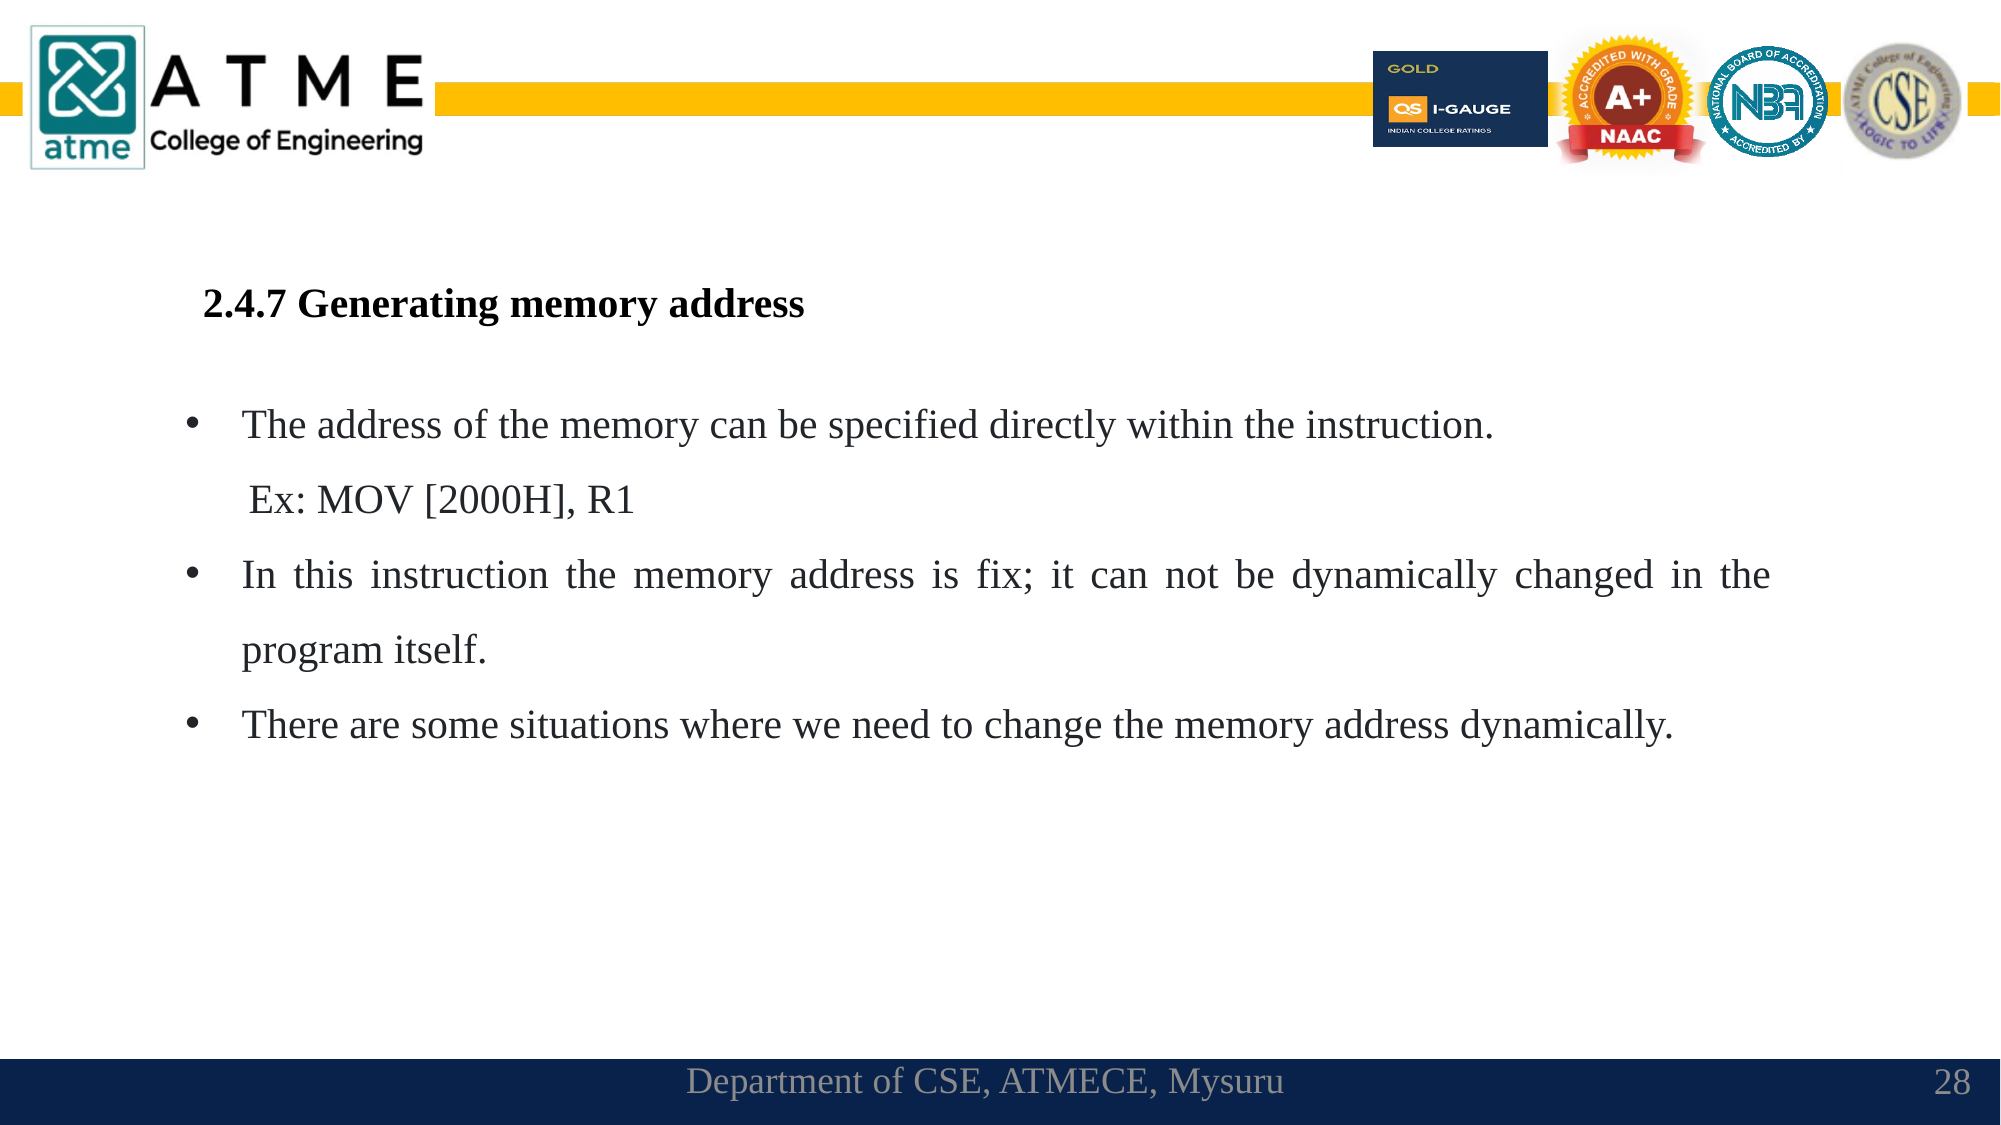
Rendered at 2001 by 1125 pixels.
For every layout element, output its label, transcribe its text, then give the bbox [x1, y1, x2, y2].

footer Department of CSE, ATMECE, Mysuru [501, 1056, 1470, 1102]
picture [0, 1059, 2001, 1125]
picture [1373, 20, 1828, 180]
text_box The address of the memory can be specified directly within the instruction. Ex: MOV [2000H], R1 In this instruction the memory address is fix; it can not be dynamically changed in the program itself. There are some situations where we need to change the memory address dynamically. [170, 364, 1788, 829]
picture [22, 15, 435, 178]
picture [1840, 26, 1968, 176]
text_box 2.4.7 Generating memory address [188, 243, 1198, 334]
slide_number 28 [1511, 1057, 1972, 1103]
